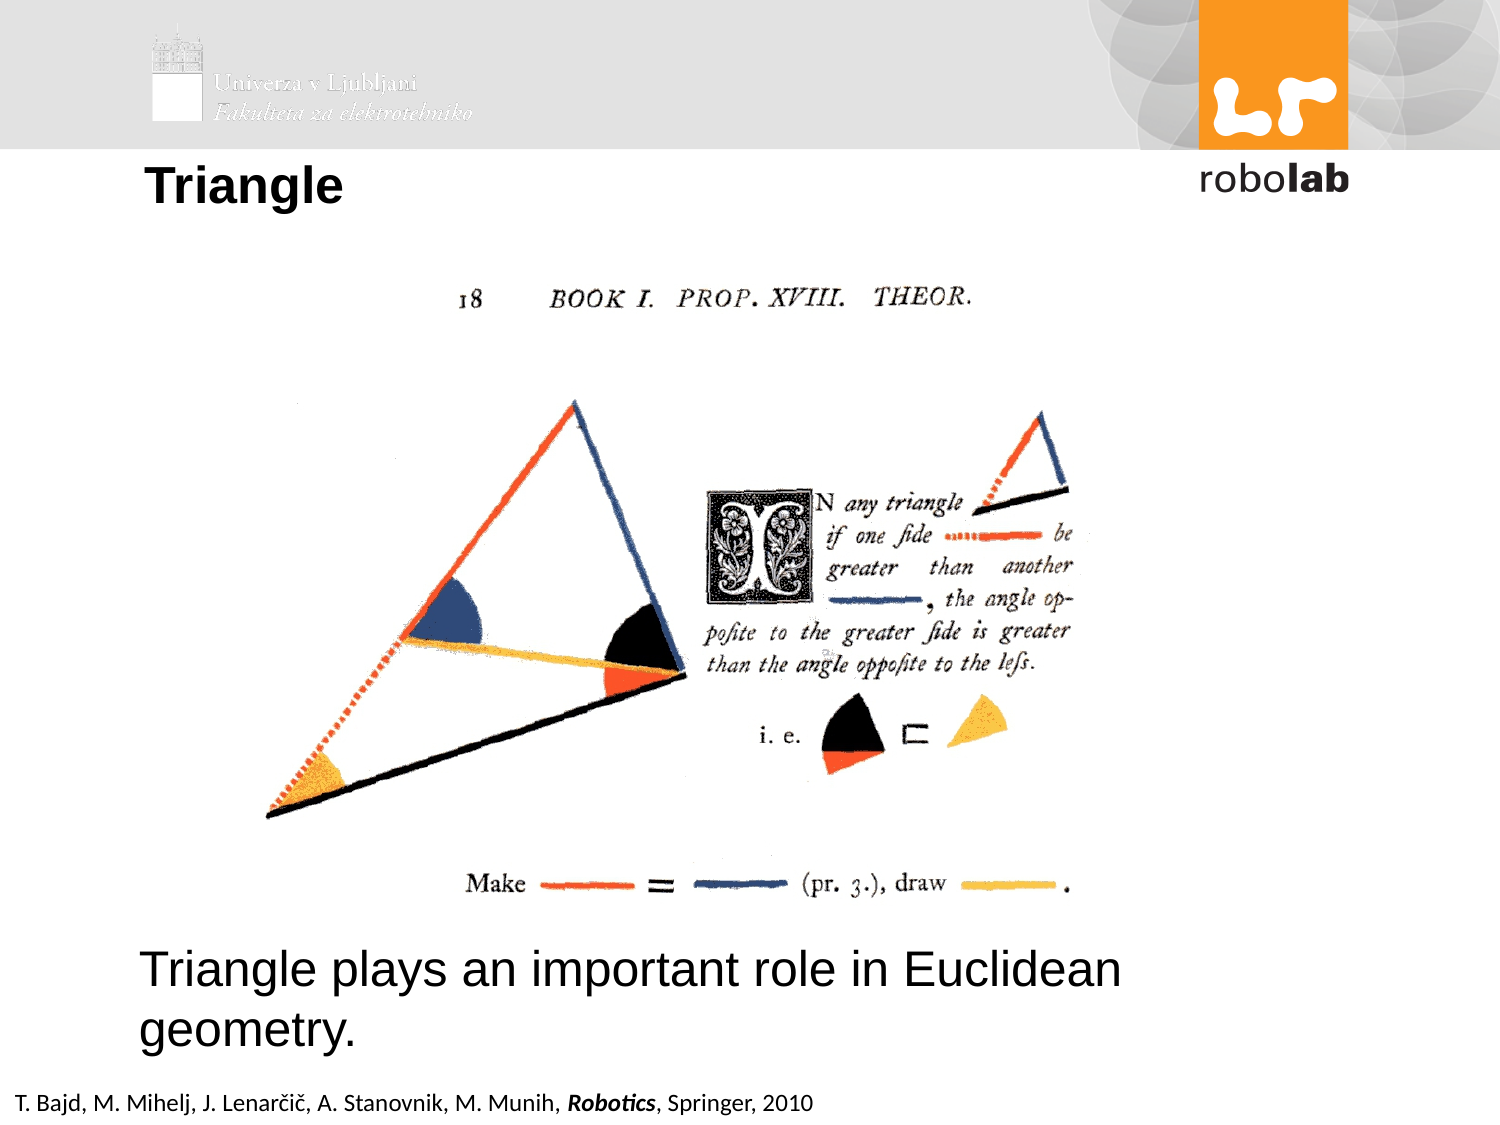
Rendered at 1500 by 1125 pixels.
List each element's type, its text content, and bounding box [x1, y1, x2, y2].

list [229, 269, 1105, 917]
picture [152, 23, 472, 94]
picture [998, 0, 1500, 196]
title Triangle [129, 94, 1311, 272]
text_box Triangle plays an important role in Euclidean geometry. [123, 928, 1329, 1064]
